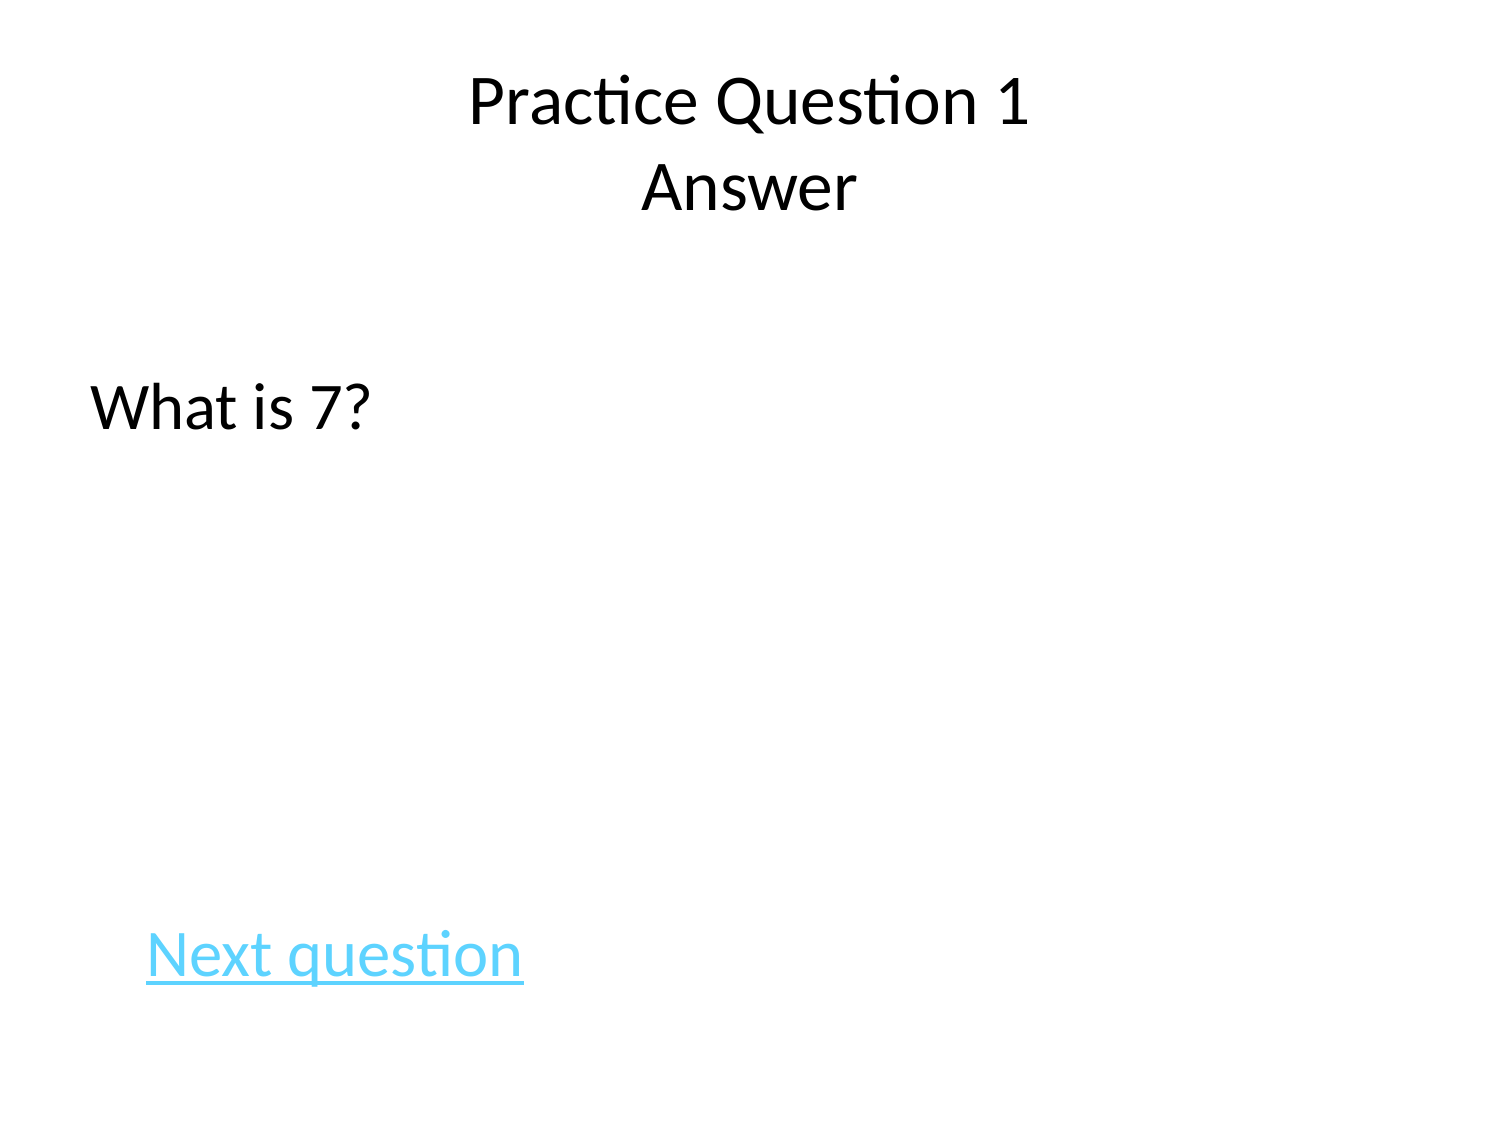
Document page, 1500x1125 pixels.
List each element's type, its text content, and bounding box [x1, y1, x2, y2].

list What is 7? Next question [75, 262, 1425, 1005]
title Practice Question 1 Answer [75, 45, 1425, 233]
